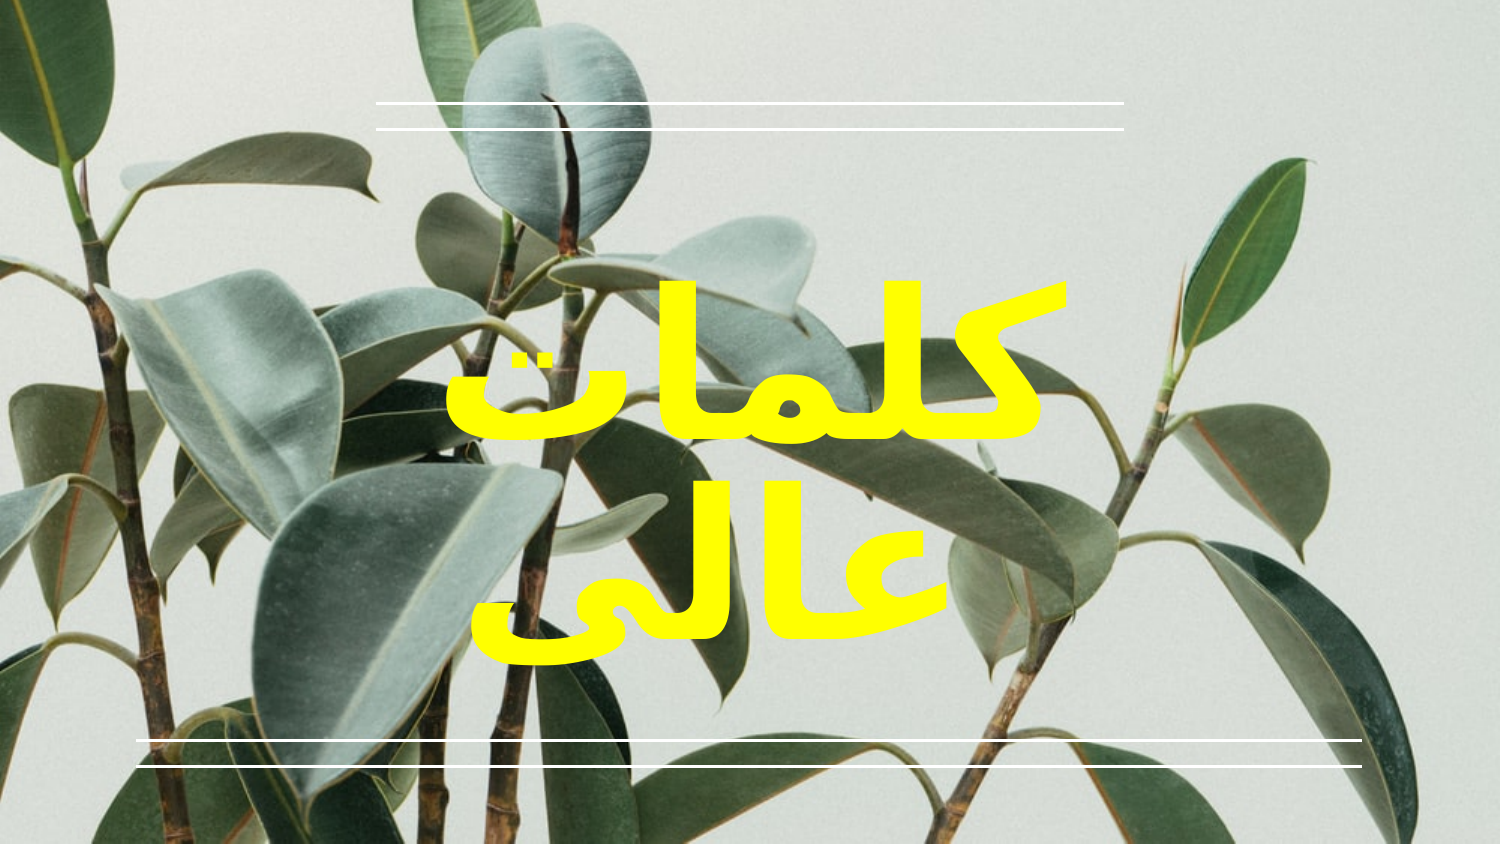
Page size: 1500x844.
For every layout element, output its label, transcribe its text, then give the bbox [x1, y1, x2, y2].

title کلمات عالی [205, 278, 1295, 681]
picture [0, 0, 1500, 844]
